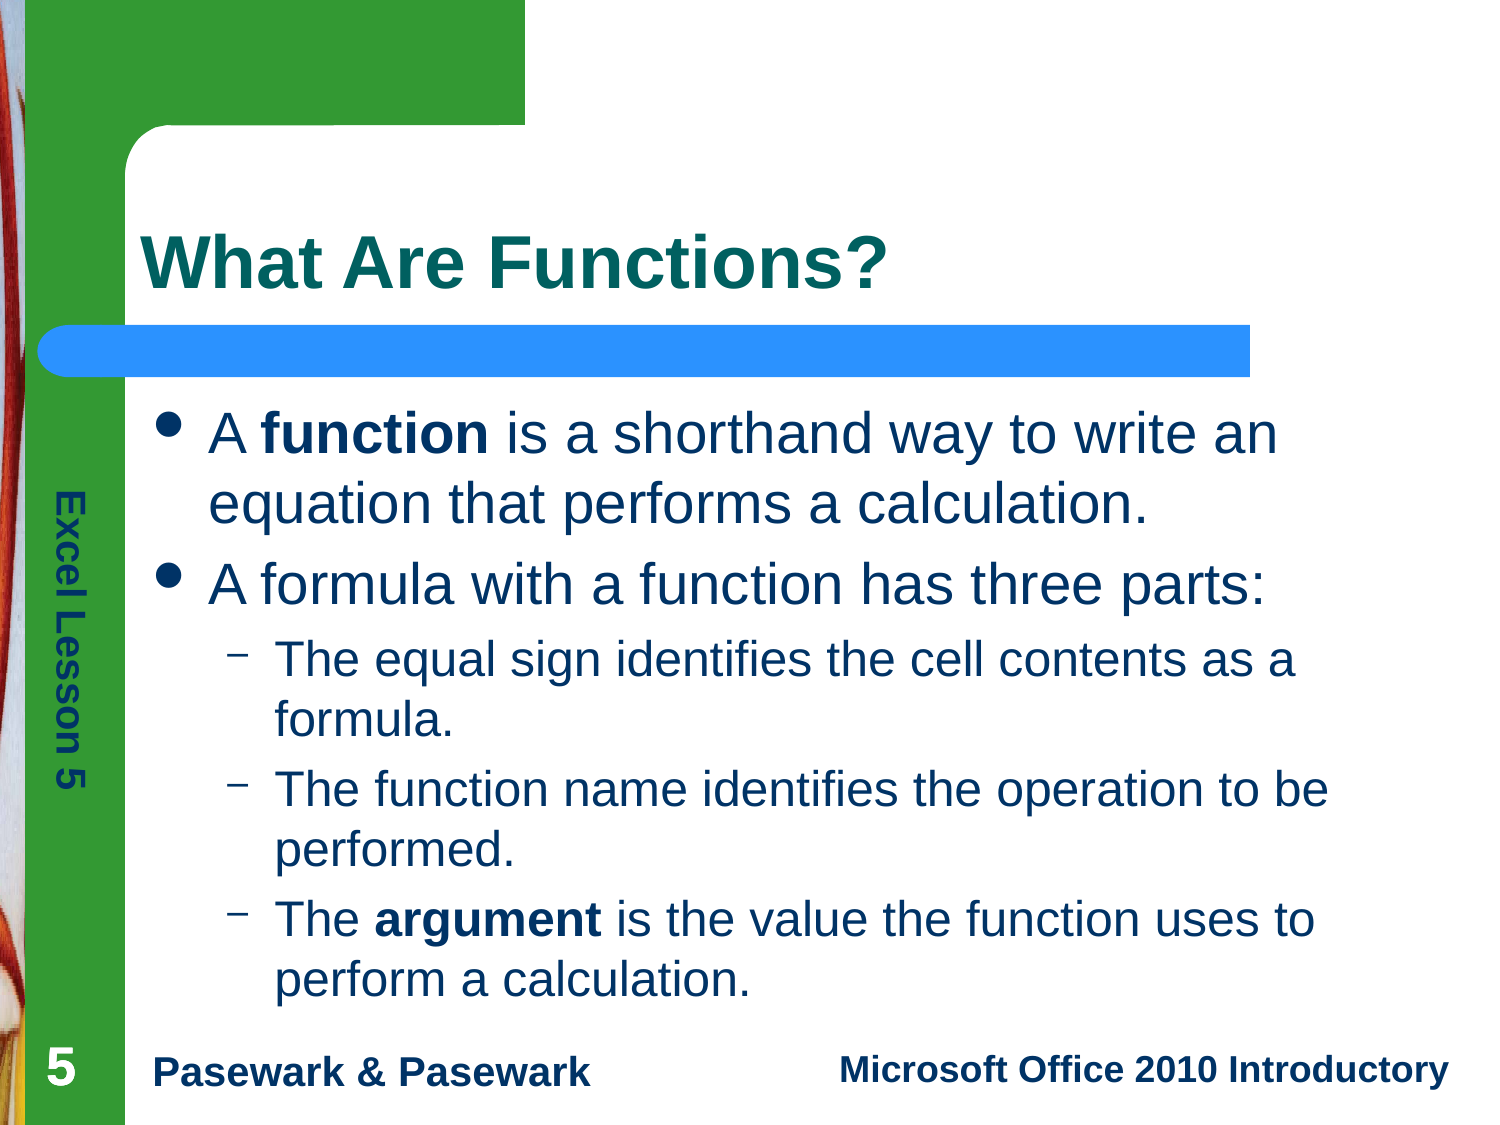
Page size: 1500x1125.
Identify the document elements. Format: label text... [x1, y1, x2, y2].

title What Are Functions? [124, 124, 1500, 313]
list A function is a shorthand way to write an equation that performs a calculation. A formula with a function has three parts: The equal sign identifies the cell contents as a formula. The function name identifies the operation to be performed. The argument is the value the function uses to perform a calculation. [137, 387, 1400, 1038]
picture [0, 0, 25, 1125]
text_box 5 [13, 1023, 111, 1105]
